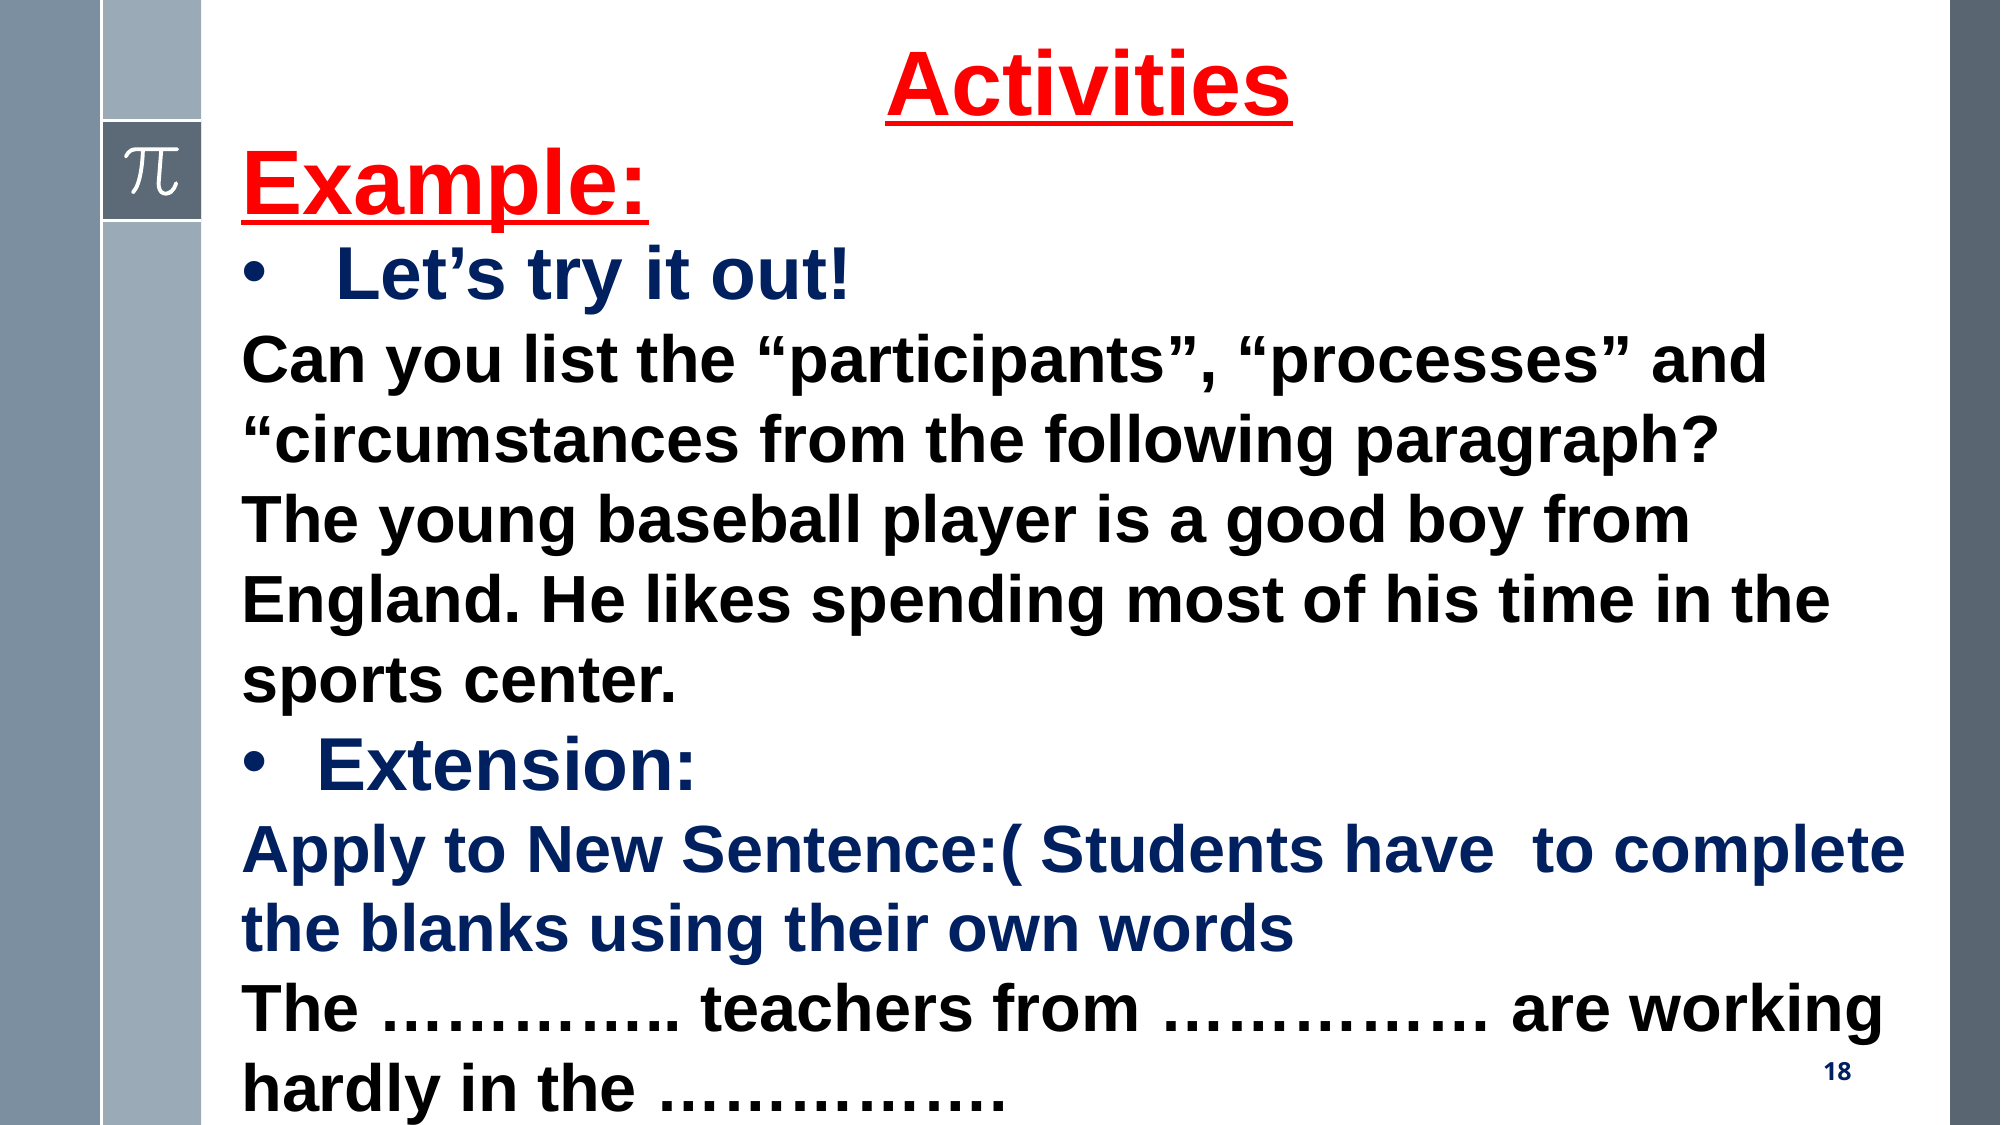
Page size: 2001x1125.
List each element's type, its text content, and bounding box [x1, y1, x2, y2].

text_box Activities Example: Let’s try it out! Can you list the “participants”, “processes” and “circumstances from the following paragraph? The young baseball player is a good boy from England. He likes spending most of his time in the sports center. Extension: Apply to New Sentence:( Students have to complete the blanks using their own words The ………….. teachers from …………… are working hardly in the ……………. [226, 29, 1952, 1125]
slide_number 18 [1766, 1042, 1867, 1103]
